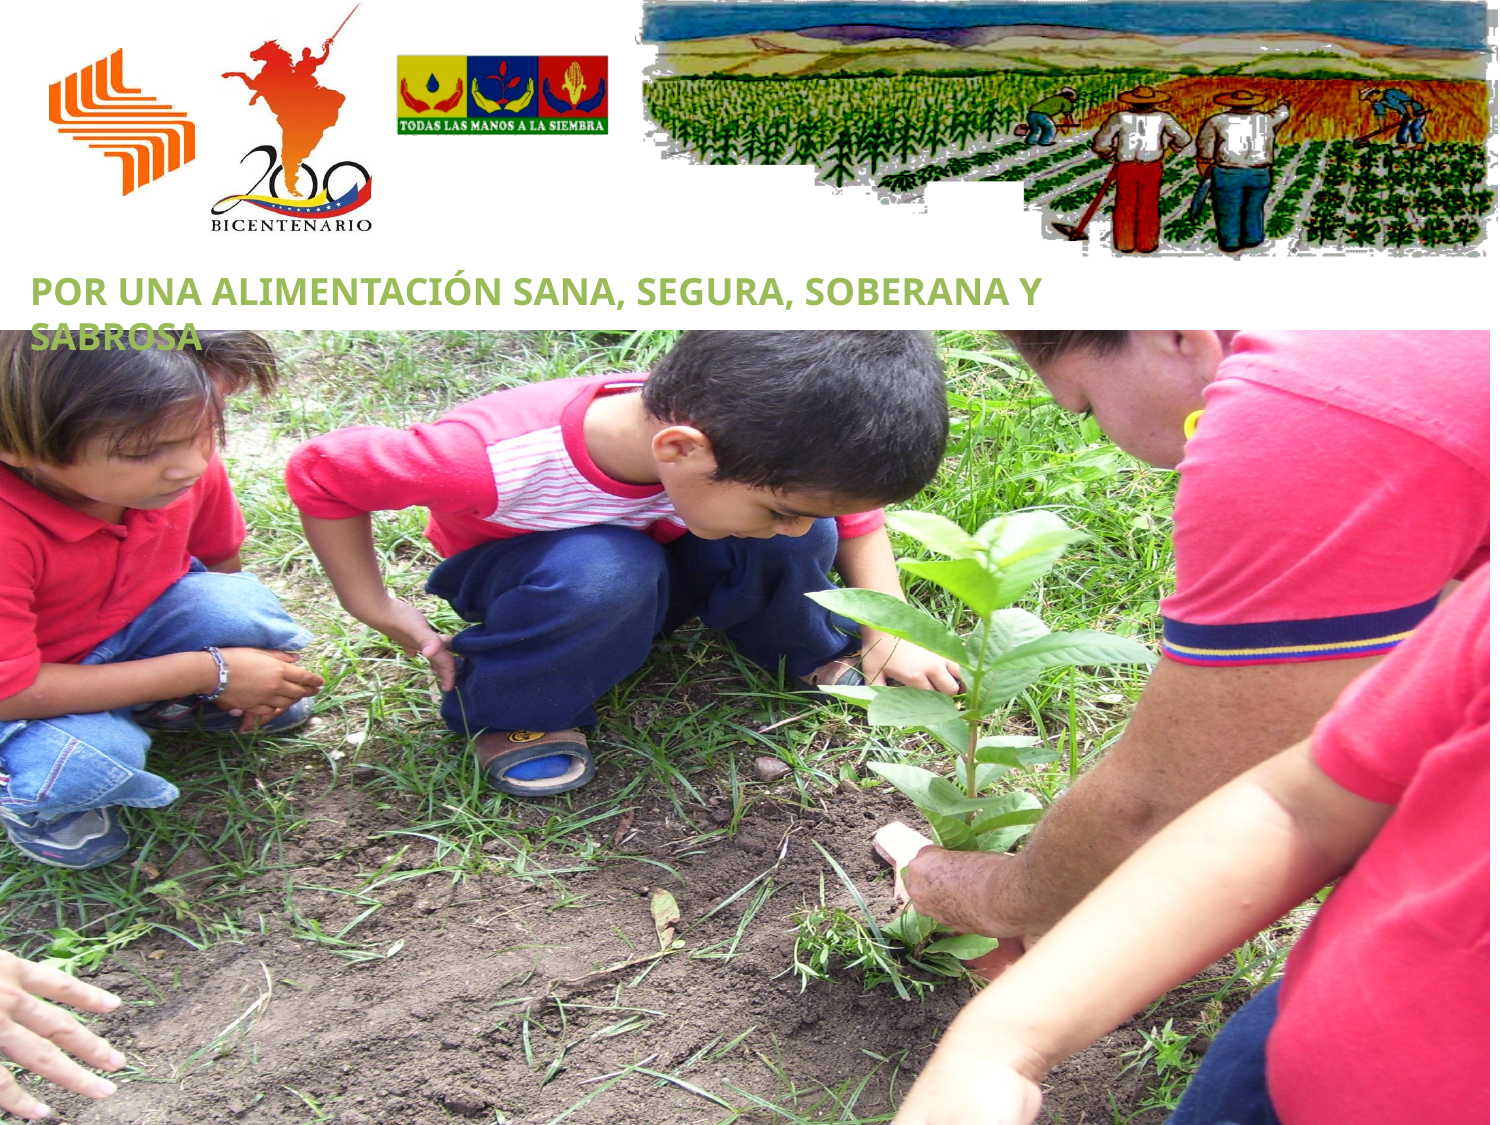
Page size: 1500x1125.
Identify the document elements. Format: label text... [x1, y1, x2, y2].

picture [0, 330, 1490, 1125]
picture [49, 48, 196, 197]
picture [209, 0, 1498, 261]
text_box POR UNA ALIMENTACIÓN SANA, SEGURA, SOBER﻿ANA Y SABROSA [15, 260, 1187, 328]
